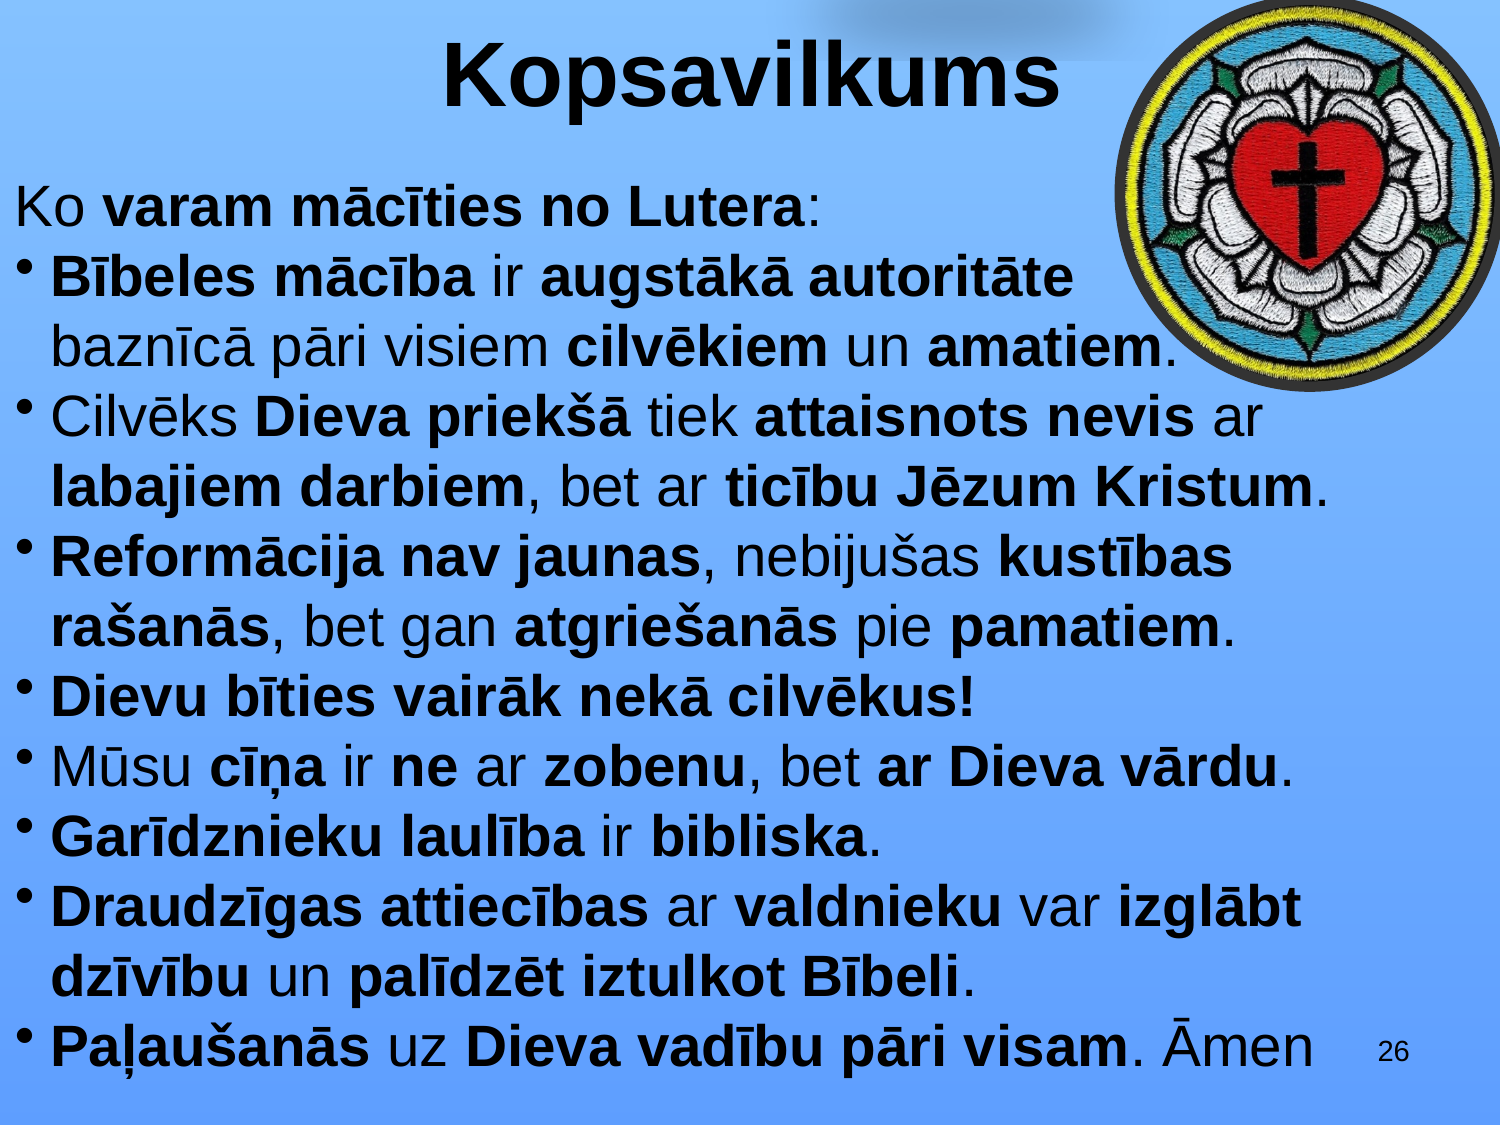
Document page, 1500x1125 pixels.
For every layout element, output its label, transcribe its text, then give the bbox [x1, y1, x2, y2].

title Kopsavilkums [76, 0, 1114, 140]
picture [1119, 0, 1500, 387]
slide_number 26 [1074, 1024, 1426, 1103]
text_box Ko varam mācīties no Lutera: Bībeles mācība ir augstākā autoritāte baznīcā pāri visiem cilvēkiem un amatiem. Cilvēks Dieva priekšā tiek attaisnots nevis ar labajiem darbiem, bet ar ticību Jēzum Kristum. Reformācija nav jaunas, nebijušas kustības rašanās, bet gan atgriešanās pie pamatiem. Dievu bīties vairāk nekā cilvēkus! Mūsu cīņa ir ne ar zobenu, bet ar Dieva vārdu. Garīdznieku laulība ir bibliska. Draudzīgas attiecības ar valdnieku var izglābt dzīvību un palīdzēt iztulkot Bībeli. Paļaušanās uz Dieva vadību pāri visam. Āmen [0, 160, 1348, 1086]
